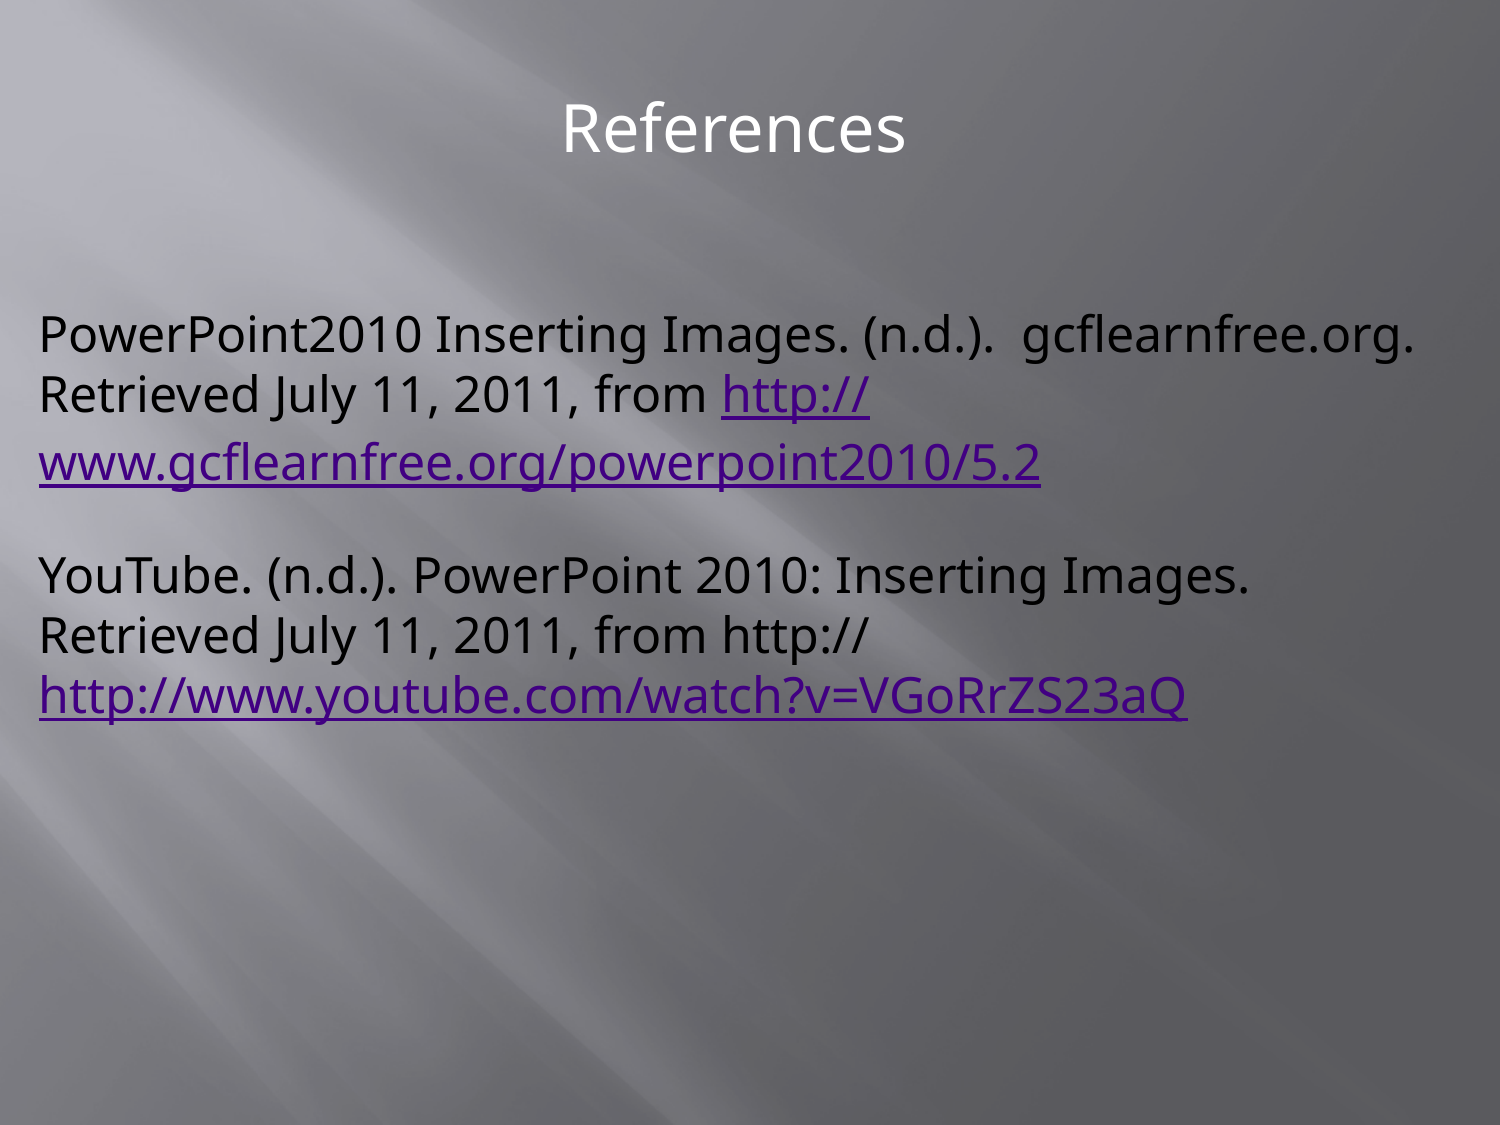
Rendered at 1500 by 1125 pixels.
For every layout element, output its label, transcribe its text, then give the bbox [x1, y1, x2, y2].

text_box References [22, 78, 1446, 173]
text_box PowerPoint2010 Inserting Images. (n.d.). gcflearnfree.org. Retrieved July 11, 2011, from http://www.gcflearnfree.org/powerpoint2010/5.2 YouTube. (n.d.). PowerPoint 2010: Inserting Images. Retrieved July 11, 2011, from http:// http://www.youtube.com/watch?v=VGoRrZS23aQ [23, 249, 1462, 935]
